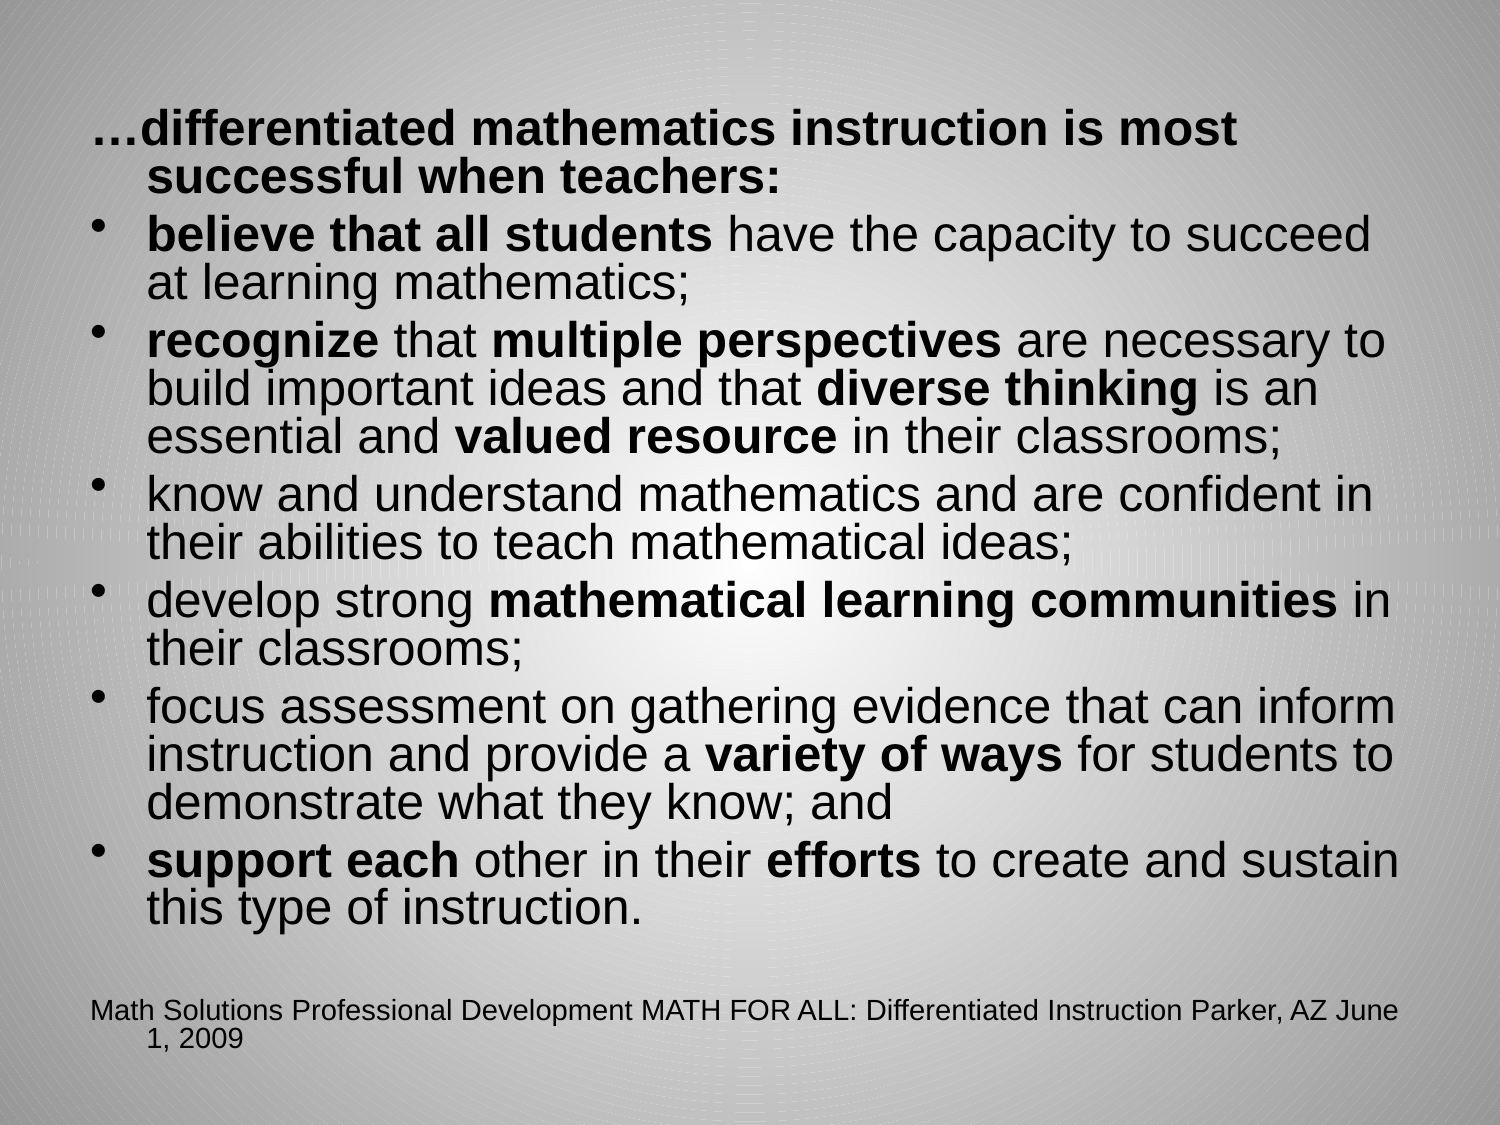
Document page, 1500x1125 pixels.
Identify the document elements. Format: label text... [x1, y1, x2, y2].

list …differentiated mathematics instruction is most successful when teachers: believe that all students have the capacity to succeed at learning mathematics; recognize that multiple perspectives are necessary to build important ideas and that diverse thinking is an essential and valued resource in their classrooms; know and understand mathematics and are confident in their abilities to teach mathematical ideas; develop strong mathematical learning communities in their classrooms; focus assessment on gathering evidence that can inform instruction and provide a variety of ways for students to demonstrate what they know; and support each other in their efforts to create and sustain this type of instruction. Math Solutions Professional Development MATH FOR ALL: Differentiated Instruction Parker, AZ June 1, 2009 [74, 99, 1426, 1125]
